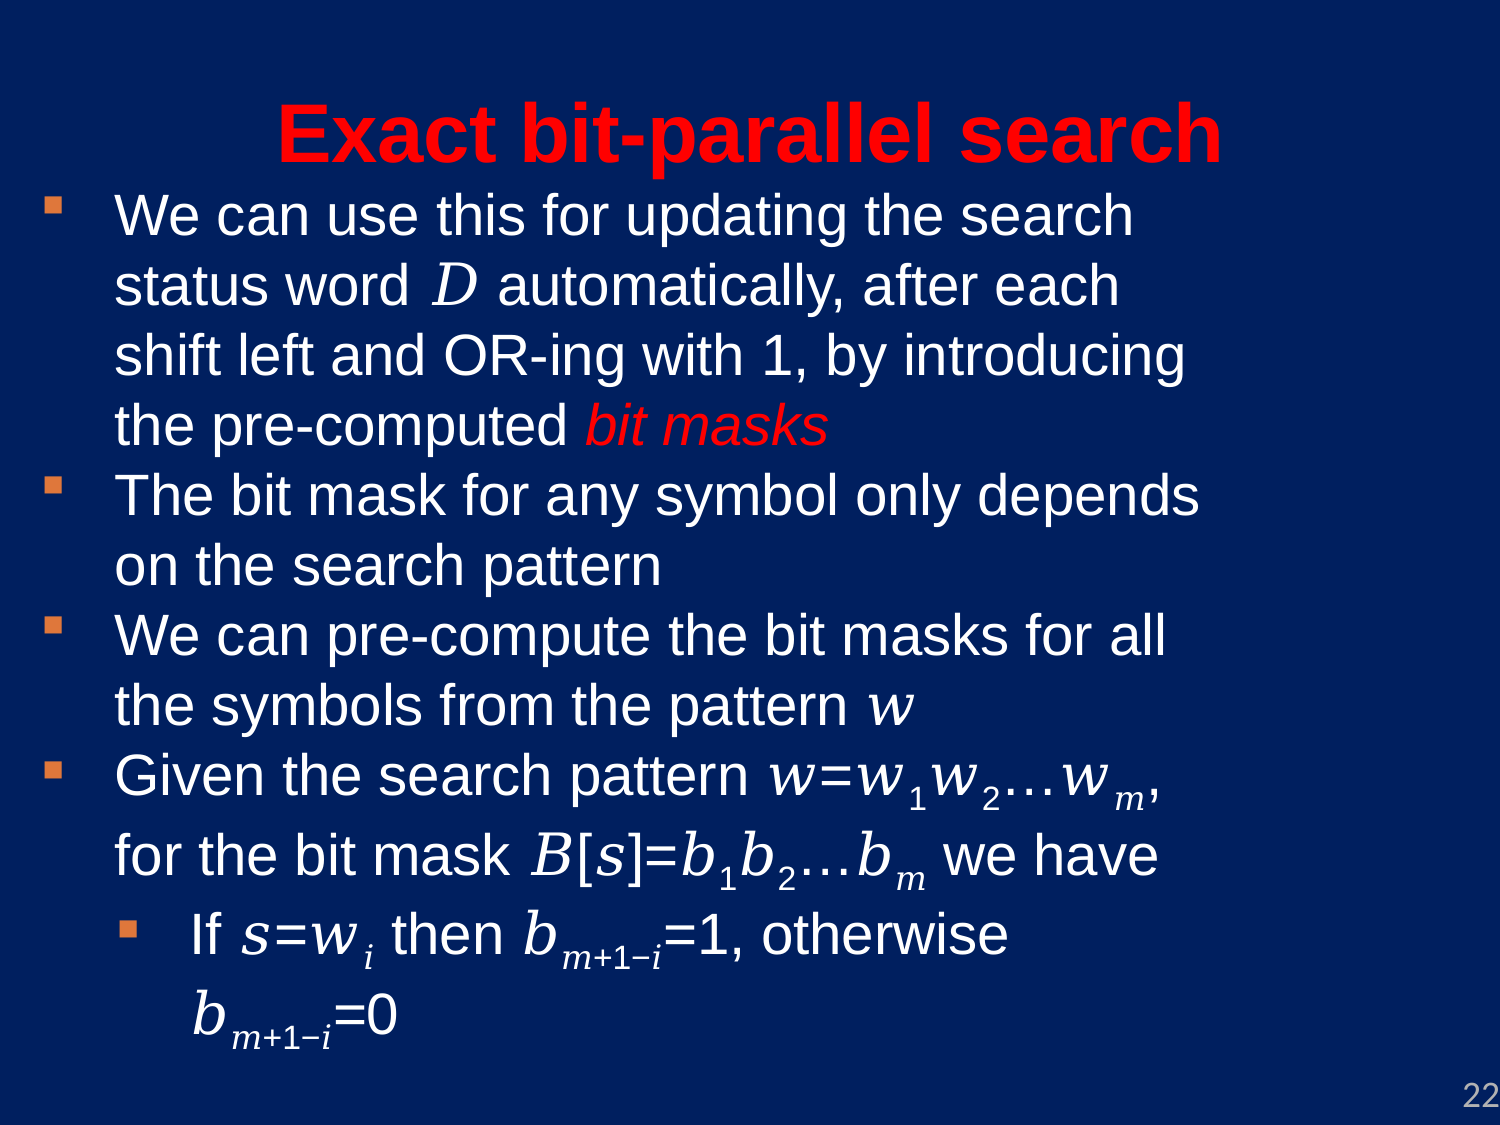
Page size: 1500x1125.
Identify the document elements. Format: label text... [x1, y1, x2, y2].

slide_number 22 [1437, 1069, 1500, 1125]
title Exact bit-parallel search [44, 53, 1456, 267]
text_box We can use this for updating the search status word 𝐷 automatically, after each shift left and OR-ing with 1, by introducing the pre-computed bit masks The bit mask for any symbol only depends on the search pattern We can pre-compute the bit masks for all the symbols from the pattern 𝑤 Given the search pattern 𝑤=𝑤1𝑤2…𝑤𝑚, for the bit mask 𝐵[𝑠]=𝑏1𝑏2…𝑏𝑚 we have If 𝑠=𝑤𝑖 then 𝑏𝑚+1−𝑖=1, otherwise 𝑏𝑚+1−𝑖=0 [37, 177, 1226, 1125]
